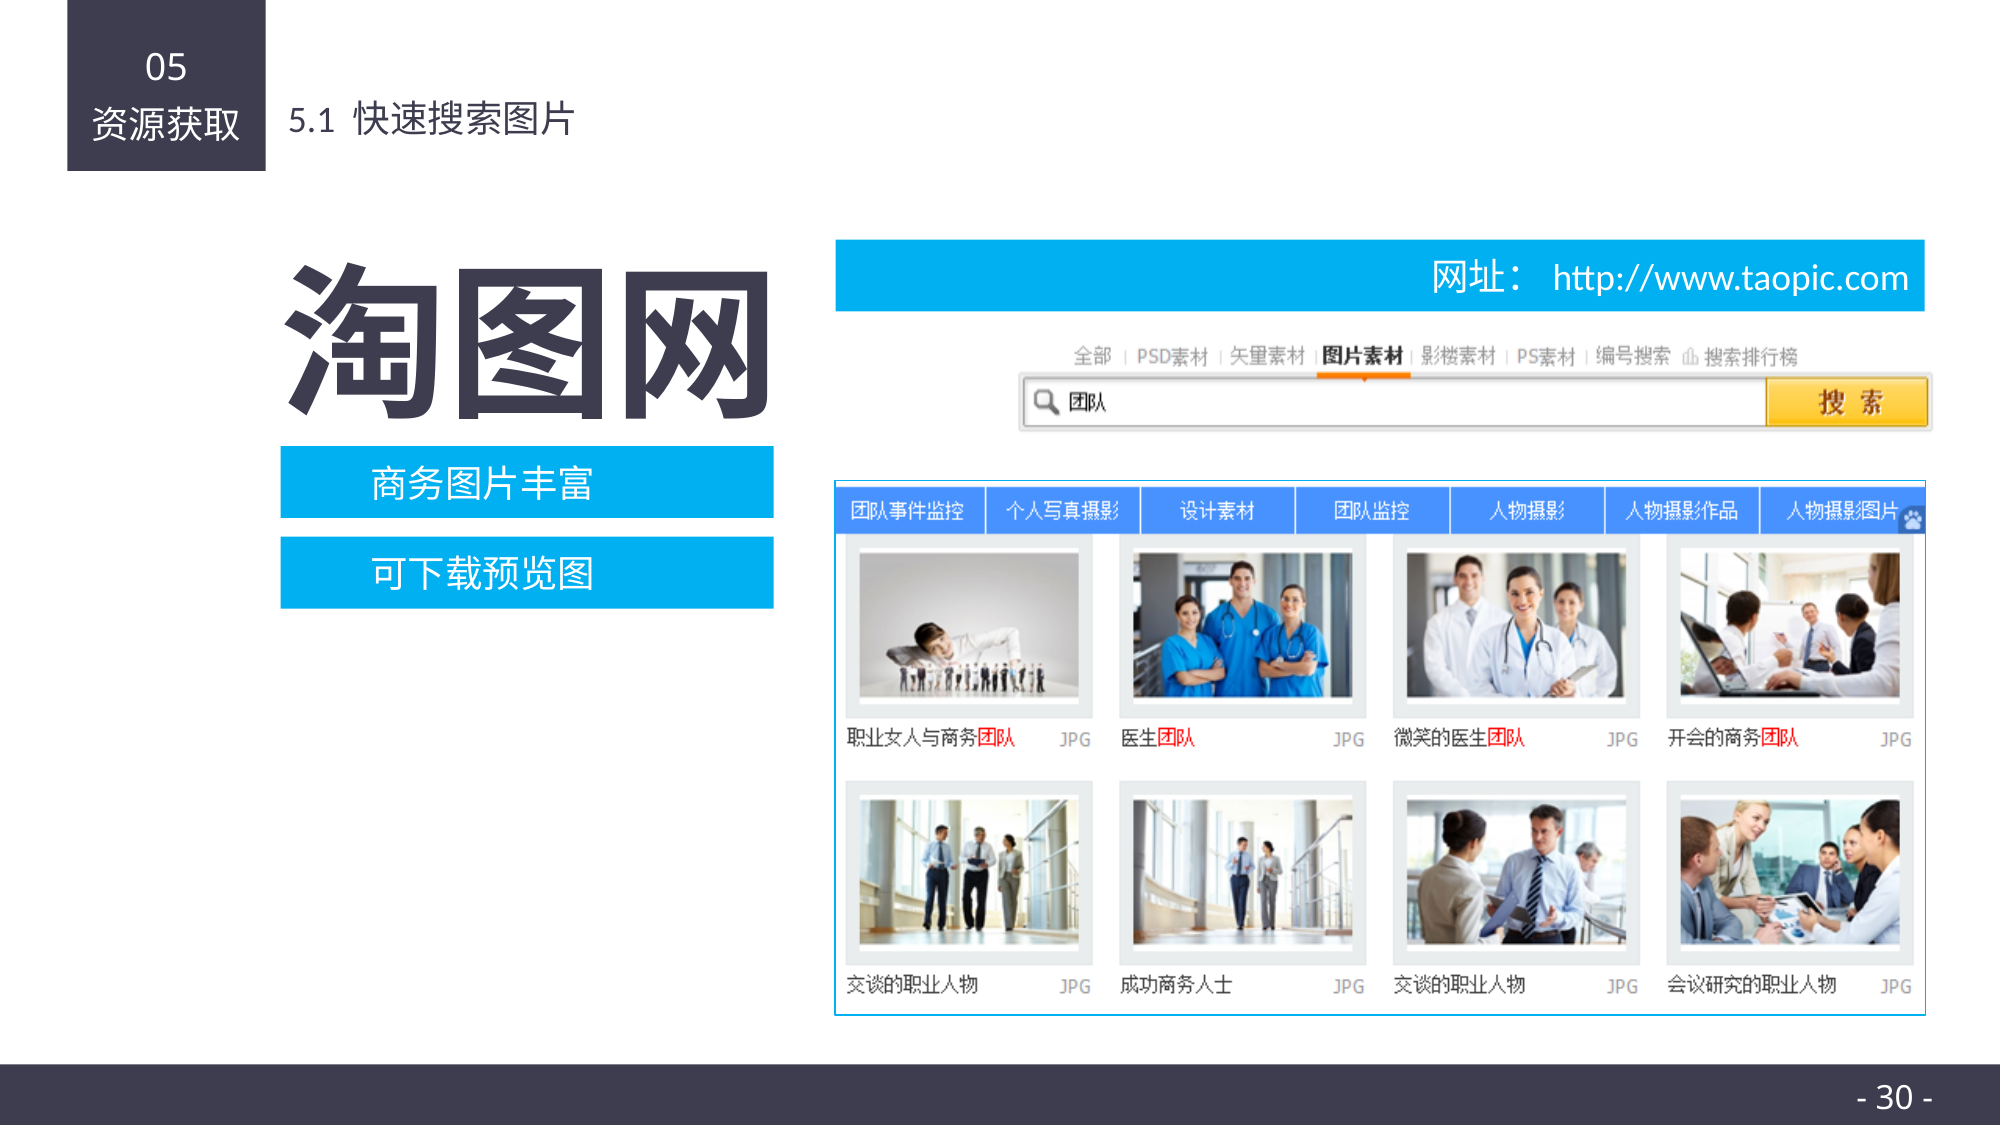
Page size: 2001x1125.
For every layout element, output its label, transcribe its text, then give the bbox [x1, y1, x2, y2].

picture [837, 482, 1924, 1013]
text_box 淘图网 [265, 230, 796, 445]
picture [1002, 332, 1941, 447]
text_box 5.1 快速搜索图片 [273, 87, 928, 148]
text_box 商务图片丰富 [280, 446, 774, 518]
text_box 05 资源获取 [67, 21, 266, 154]
text_box 可下载预览图 [280, 536, 774, 609]
text_box 网址：http://www.taopic.com [835, 239, 1925, 312]
